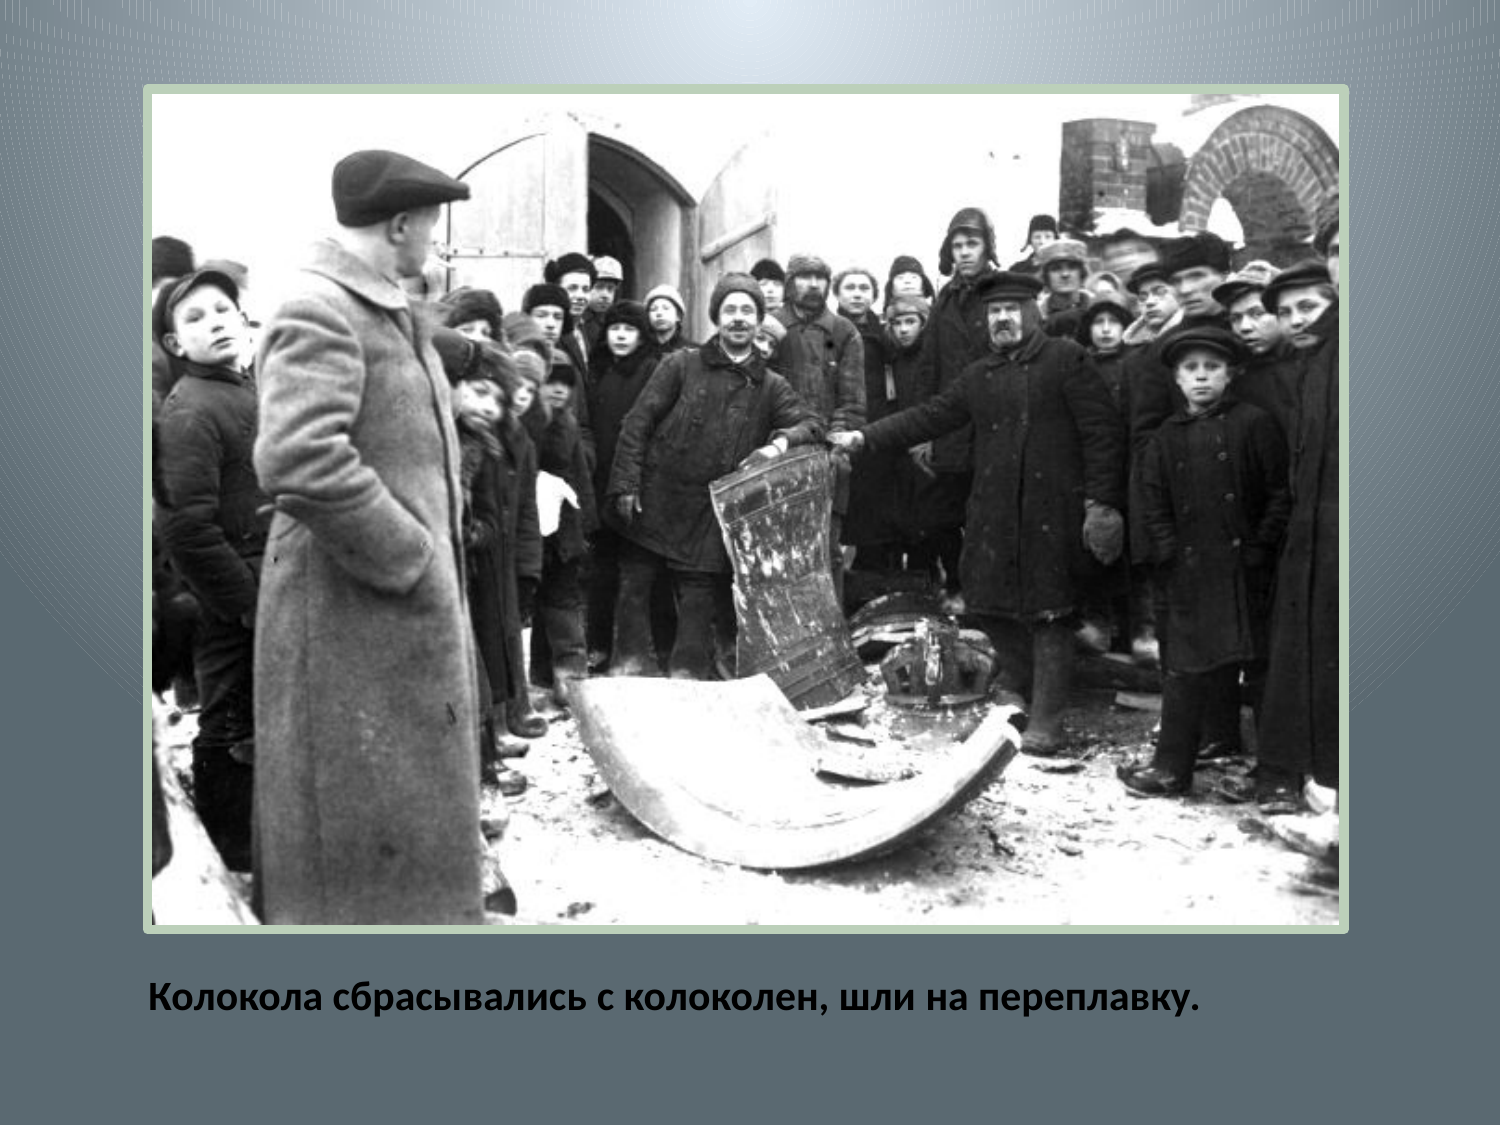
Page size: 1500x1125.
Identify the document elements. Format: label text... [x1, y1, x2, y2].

text_box Колокола сбрасывались с колоколен, шли на переплавку. [58, 960, 1442, 1026]
picture [152, 93, 1340, 925]
